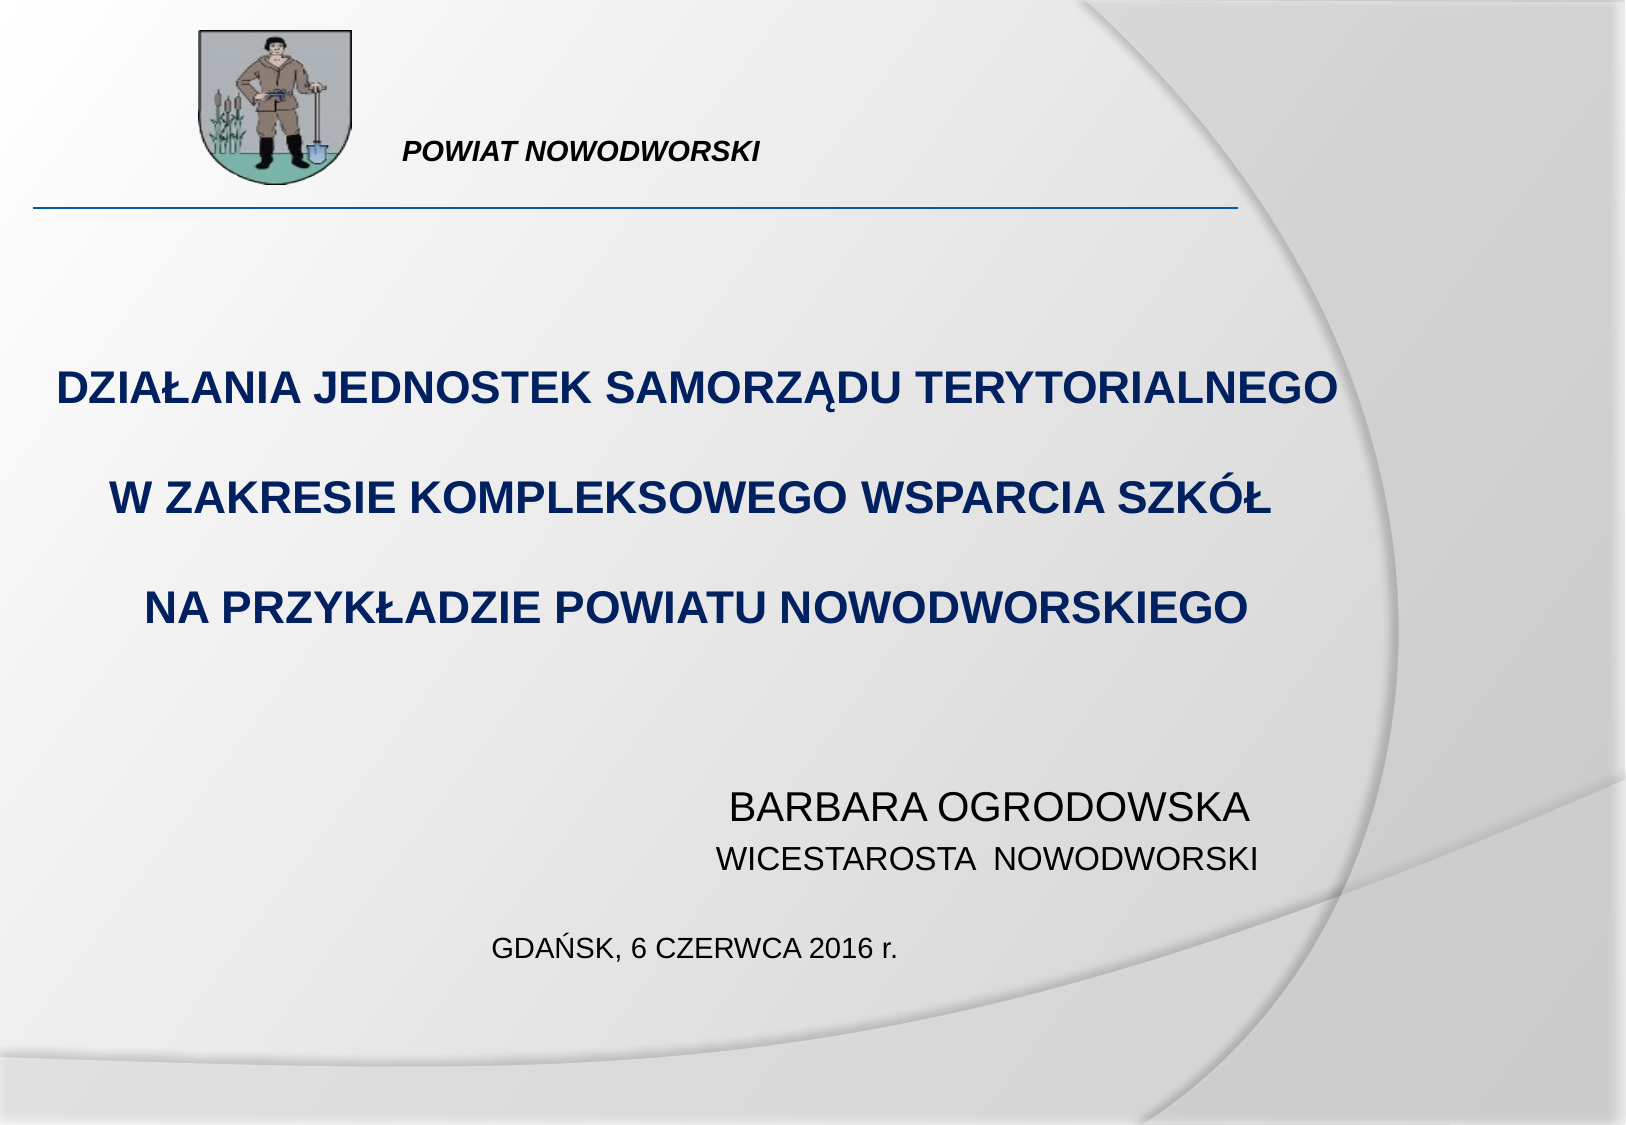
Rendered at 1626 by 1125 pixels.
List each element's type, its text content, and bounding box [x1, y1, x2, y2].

text_box POWIAT NOWODWORSKI [387, 125, 1203, 176]
subtitle BARBARA OGRODOWSKA WICESTAROSTA NOWODWORSKI GDAŃSK, 6 CZERWCA 2016 r. [115, 640, 1268, 965]
picture [197, 30, 352, 185]
text_box Działania JEDNOSTEK SAMORZĄDU TERYTORIALNEGO W ZAKRESIE KOMPLEKSOWEGO WSPARCIA SZKóŁ NA PRZYKŁADZIE POWIATU NOWODWORSKIEGO [40, 349, 1355, 640]
